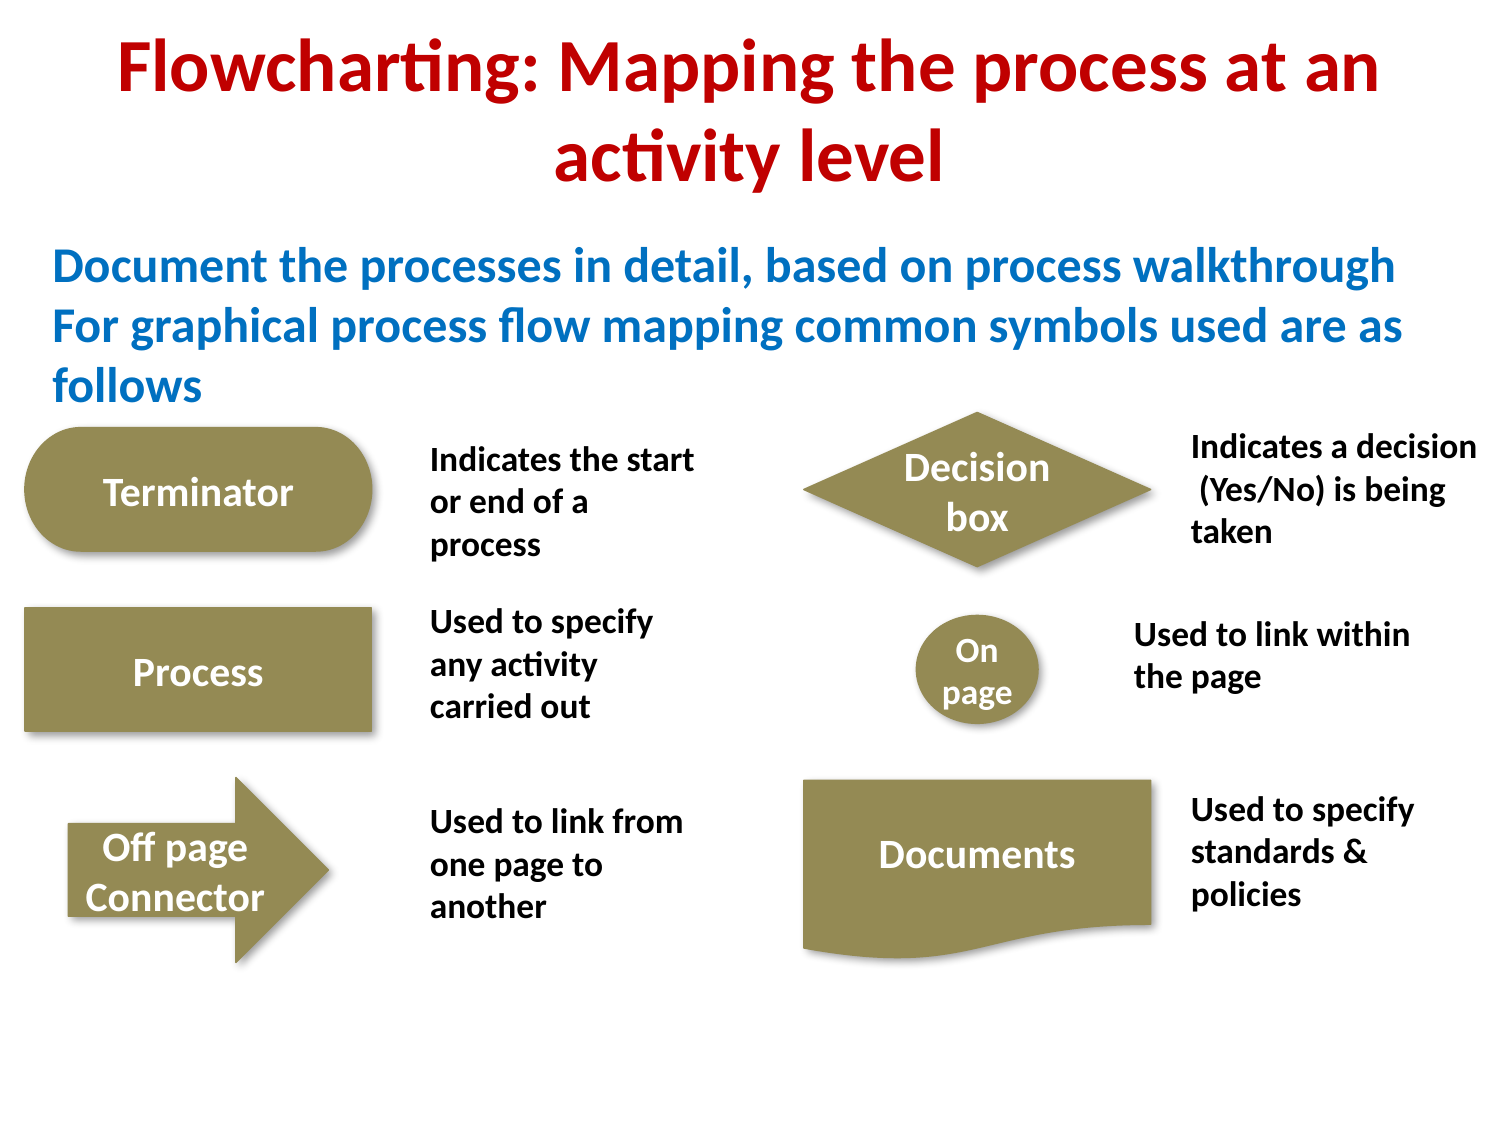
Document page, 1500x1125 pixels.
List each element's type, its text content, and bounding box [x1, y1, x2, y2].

text_box Document the processes in detail, based on process walkthrough For graphical process flow mapping common symbols used are as follows [37, 224, 1500, 411]
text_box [24, 412, 1500, 963]
title Flowcharting: Mapping the process at an activity level [75, 24, 1425, 188]
